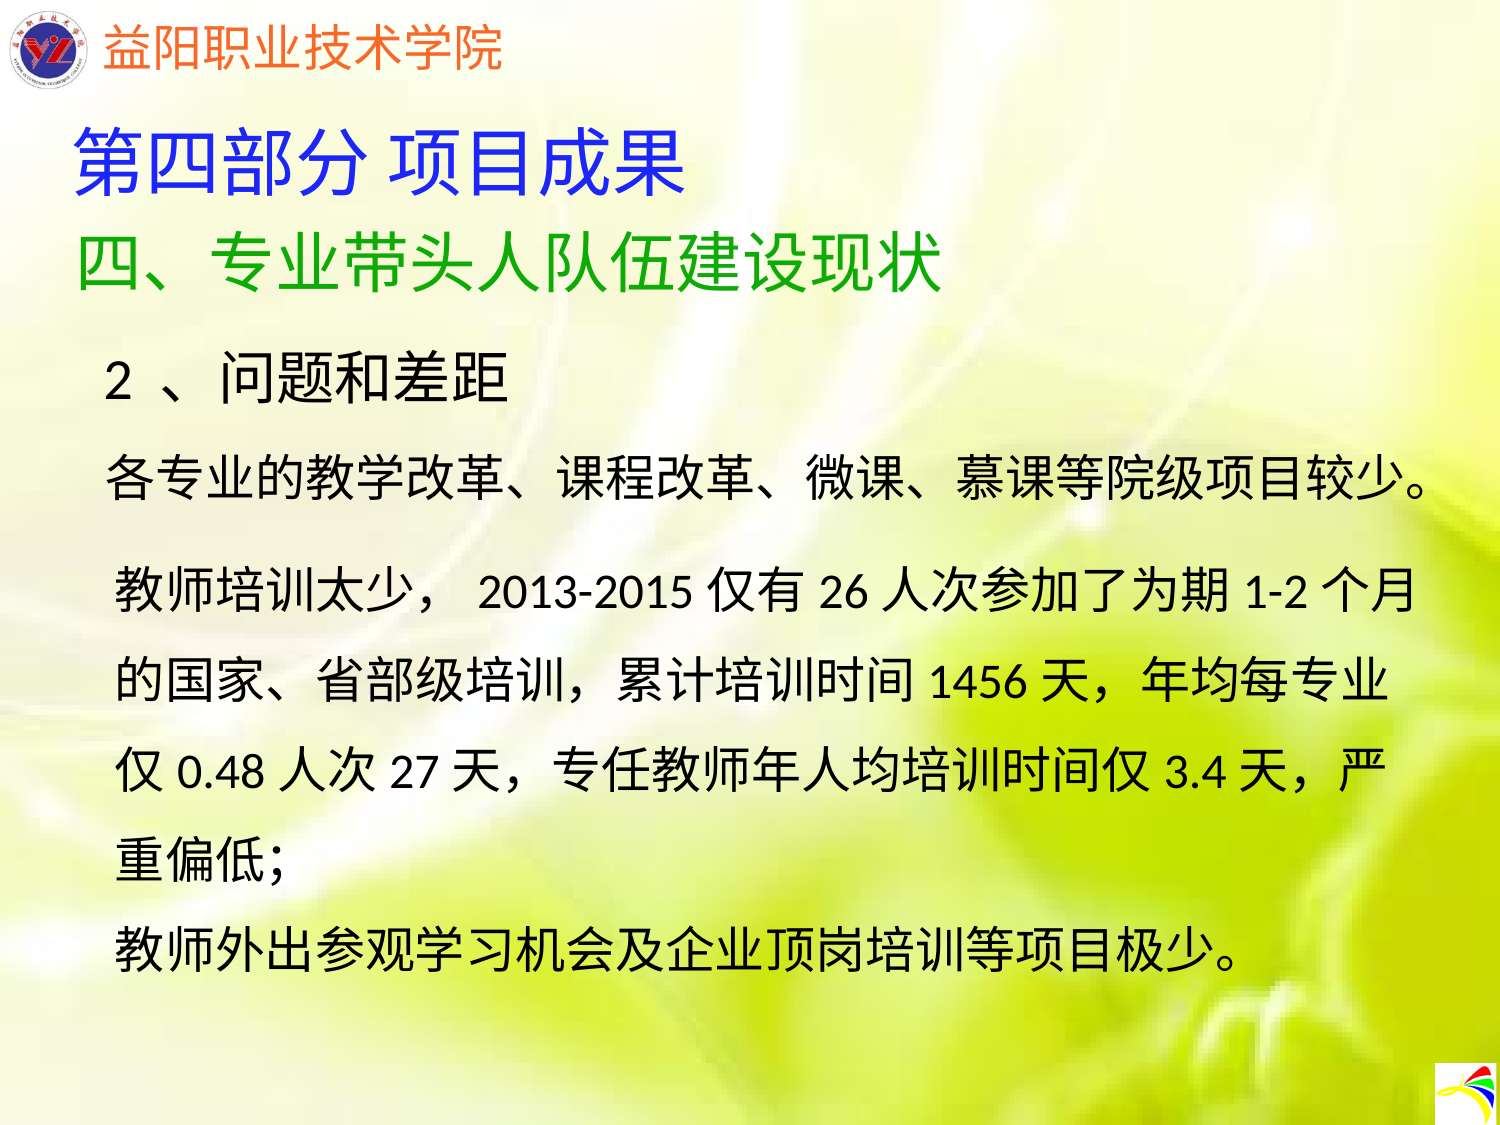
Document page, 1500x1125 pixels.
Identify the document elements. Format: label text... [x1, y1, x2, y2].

text_box 教师培训太少，2013-2015仅有26人次参加了为期1-2个月的国家、省部级培训，累计培训时间1456天，年均每专业仅0.48人次27天，专任教师年人均培训时间仅3.4天，严重偏低； 教师外出参观学习机会及企业顶岗培训等项目极少。 [100, 521, 1438, 986]
text_box 四、专业带头人队伍建设现状 [60, 213, 959, 309]
text_box 各专业的教学改革、课程改革、微课、慕课等院级项目较少。 [90, 439, 1452, 515]
picture [0, 0, 1500, 1125]
text_box 2 、问题和差距 [88, 334, 585, 419]
text_box 第四部分 项目成果 [13, 113, 744, 208]
